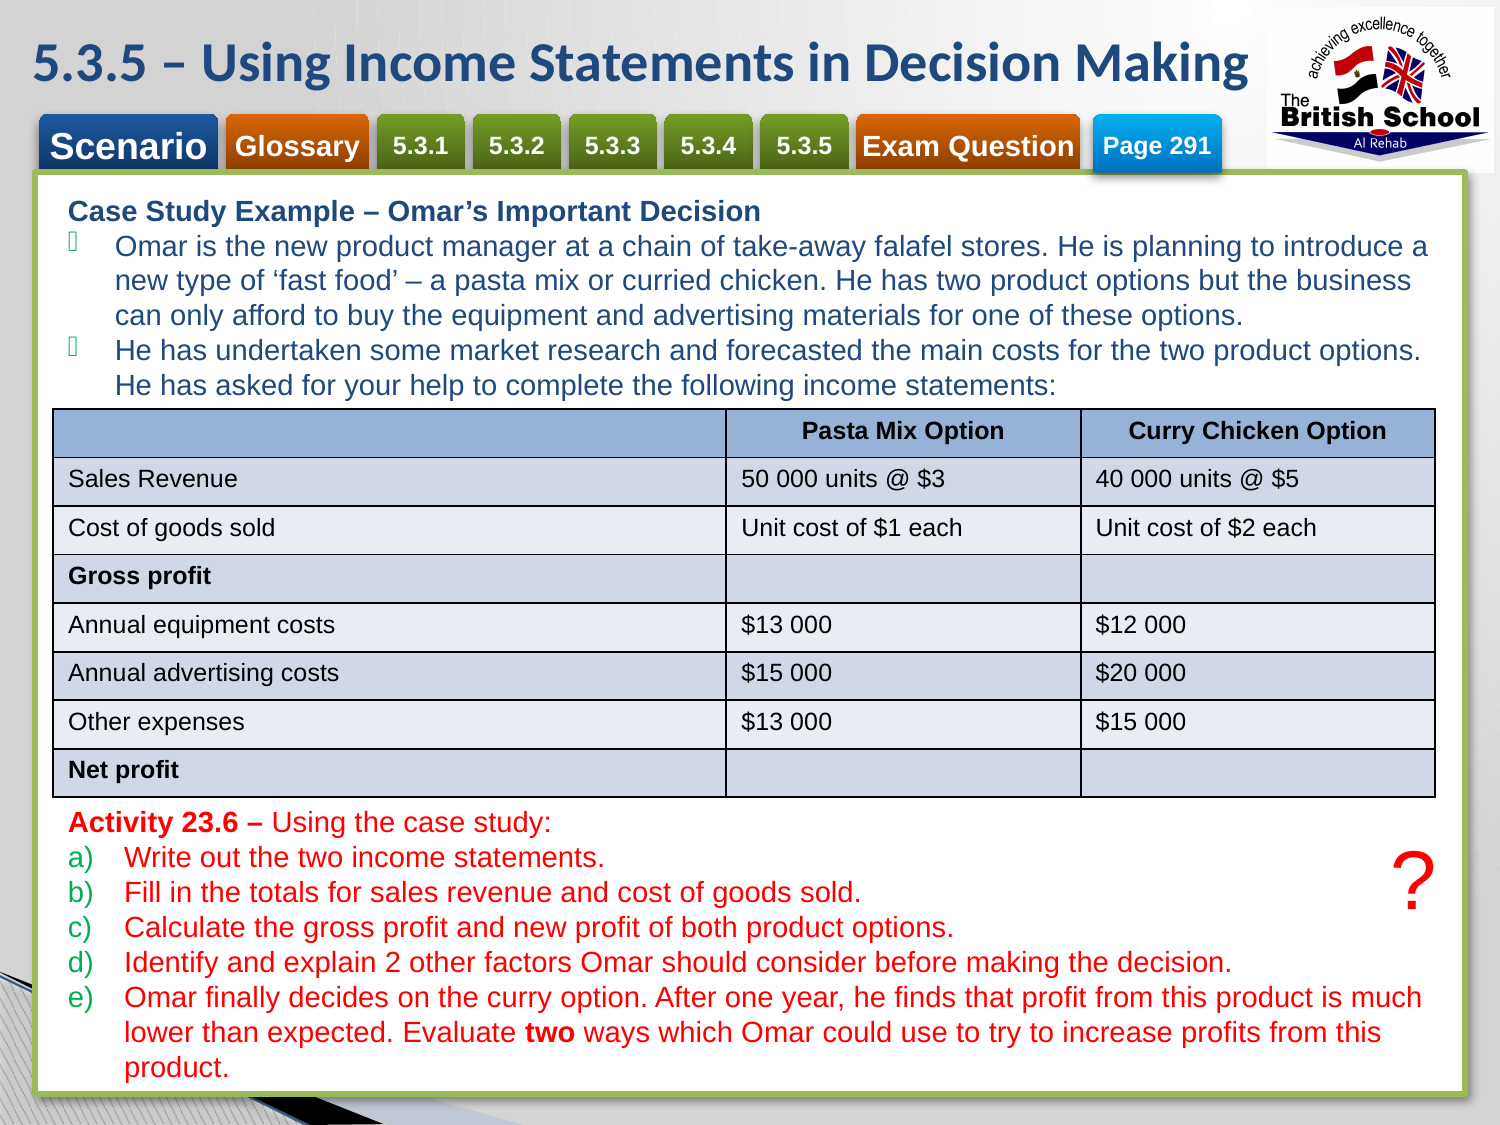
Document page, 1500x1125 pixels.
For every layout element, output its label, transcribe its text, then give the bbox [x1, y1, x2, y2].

table_cell $15 000 [1082, 701, 1434, 748]
table_cell Unit cost of $1 each [727, 507, 1080, 554]
table_cell 40 000 units @ $5 [1082, 458, 1434, 505]
text_box ? [1375, 818, 1435, 934]
table_cell [727, 555, 1080, 602]
picture [281, 1114, 303, 1125]
title 5.3.5 – Using Income Statements in Decision Making [17, 7, 1282, 110]
table_cell $12 000 [1082, 604, 1434, 651]
table_cell Annual equipment costs [54, 604, 725, 651]
table_cell [727, 750, 1080, 796]
picture [1267, 7, 1495, 173]
table_cell $20 000 [1082, 653, 1434, 699]
table_cell Sales Revenue [54, 458, 725, 505]
table_cell Annual advertising costs [54, 653, 725, 699]
table_cell [1082, 555, 1434, 602]
text_box Case Study Example – Omar’s Important Decision Omar is the new product manager at a chain of take-away falafel stores. He is planning to introduce a new type of ‘fast food’ – a pasta mix or curried chicken. He has two product options but the business can only afford to buy the equipment and advertising materials for one of these options. He has undertaken some market research and forecasted the main costs for the two product options. He has asked for your help to complete the following income statements: Activity 23.6 – Using the case study: Write out the two income statements. Fill in the totals for sales revenue and cost of goods sold. Calculate the gross profit and new profit of both product options. Identify and explain 2 other factors Omar should consider before making the decision. Omar finally decides on the curry option. After one year, he finds that profit from this product is much lower than expected. Evaluate two ways which Omar could use to try to increase profits from this product. [53, 184, 1459, 1091]
table_header Curry Chicken Option [1082, 410, 1434, 457]
text_box Page 291 [1092, 114, 1223, 173]
table_cell Other expenses [54, 701, 725, 748]
table_cell $15 000 [727, 653, 1080, 699]
table_cell $13 000 [727, 701, 1080, 748]
table_header Pasta Mix Option [727, 410, 1080, 457]
table_cell $13 000 [727, 604, 1080, 651]
table_header [54, 410, 725, 457]
table_cell [1082, 750, 1434, 796]
table_cell Cost of goods sold [54, 507, 725, 554]
table_cell Unit cost of $2 each [1082, 507, 1434, 554]
table_cell Gross profit [54, 555, 725, 602]
table_cell Net profit [54, 750, 725, 796]
table_cell 50 000 units @ $3 [727, 458, 1080, 505]
